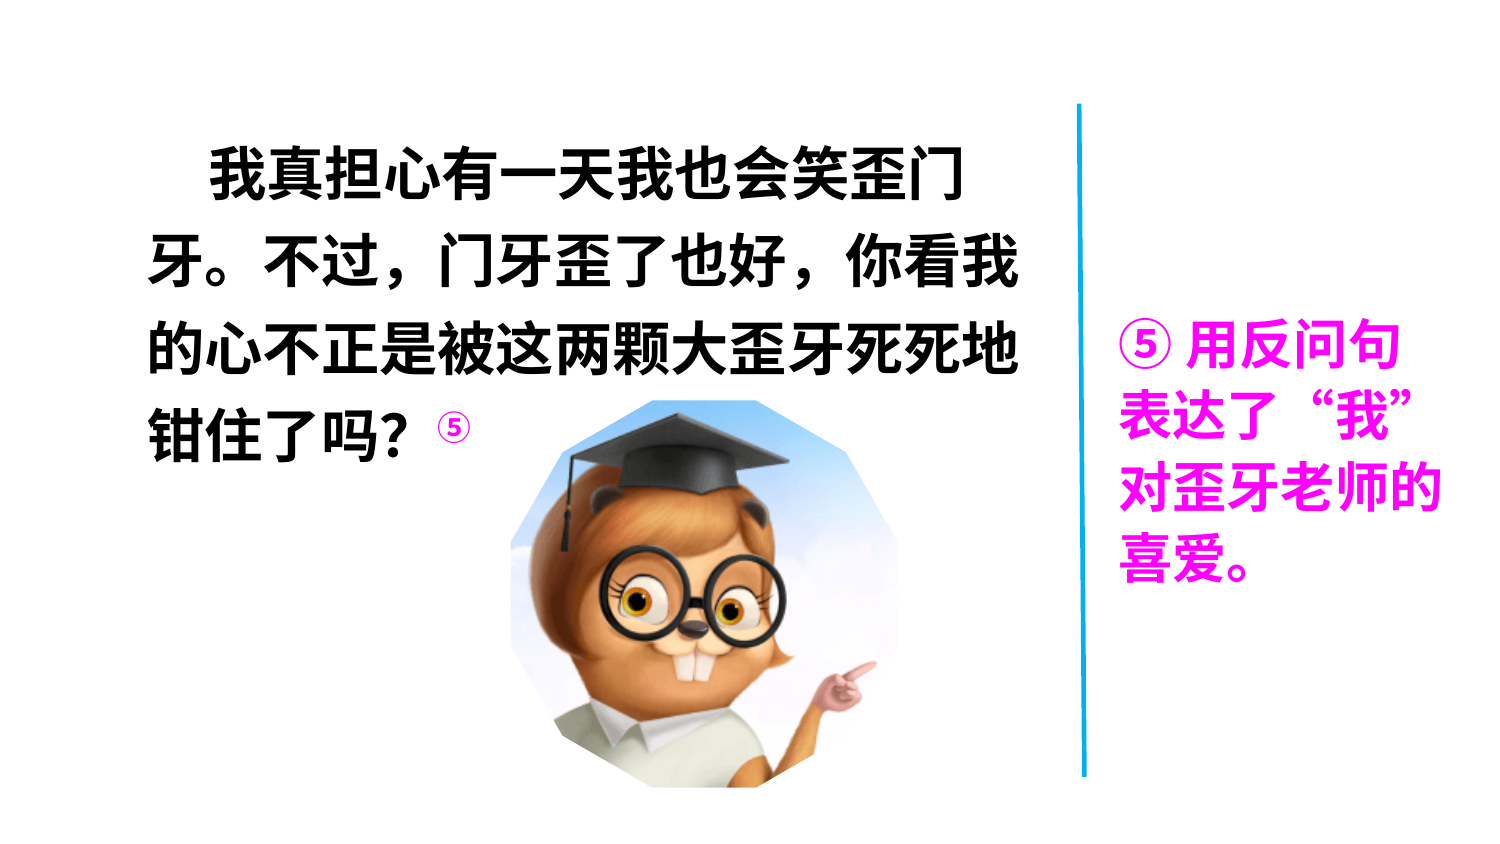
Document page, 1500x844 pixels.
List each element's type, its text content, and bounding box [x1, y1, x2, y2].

text_box ⑤用反问句表达了“我”对歪牙老师的喜爱。 [1103, 296, 1469, 597]
picture [510, 400, 898, 788]
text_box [1079, 103, 1085, 777]
text_box 我真担心有一天我也会笑歪门牙。不过，门牙歪了也好，你看我的心不正是被这两颗大歪牙死死地钳住了吗？⑤ [131, 112, 1076, 477]
